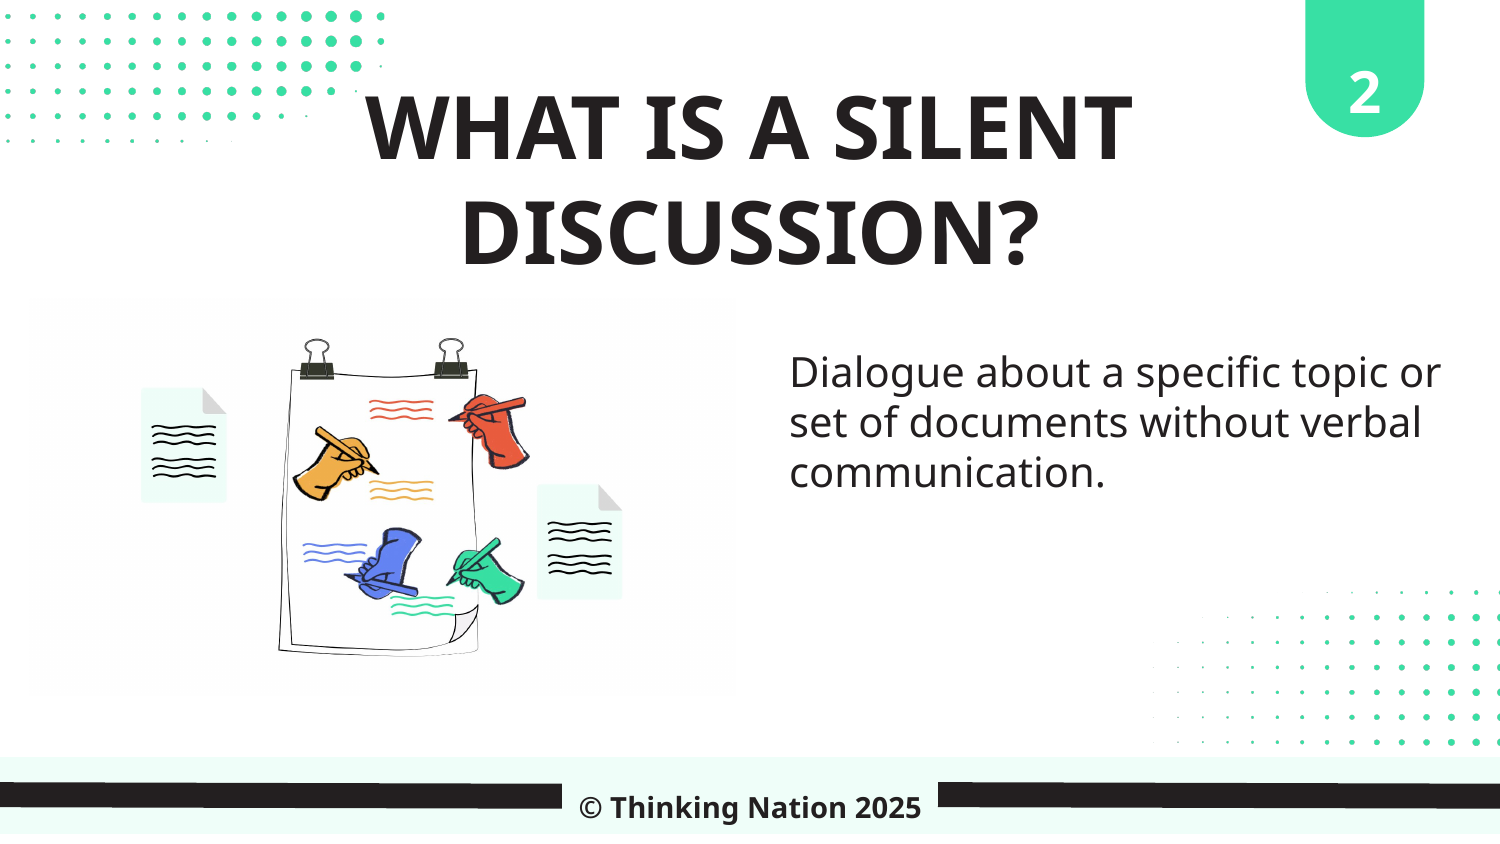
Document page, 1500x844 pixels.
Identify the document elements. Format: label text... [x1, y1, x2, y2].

picture [29, 298, 736, 697]
text_box WHAT IS A SILENT DISCUSSION? [209, 71, 1291, 282]
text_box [0, 756, 1500, 835]
text_box Dialogue about a specific topic or set of documents without verbal communication. [789, 346, 1446, 497]
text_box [1300, 0, 1430, 138]
text_box [1128, 590, 1500, 755]
text_box [0, 0, 385, 144]
